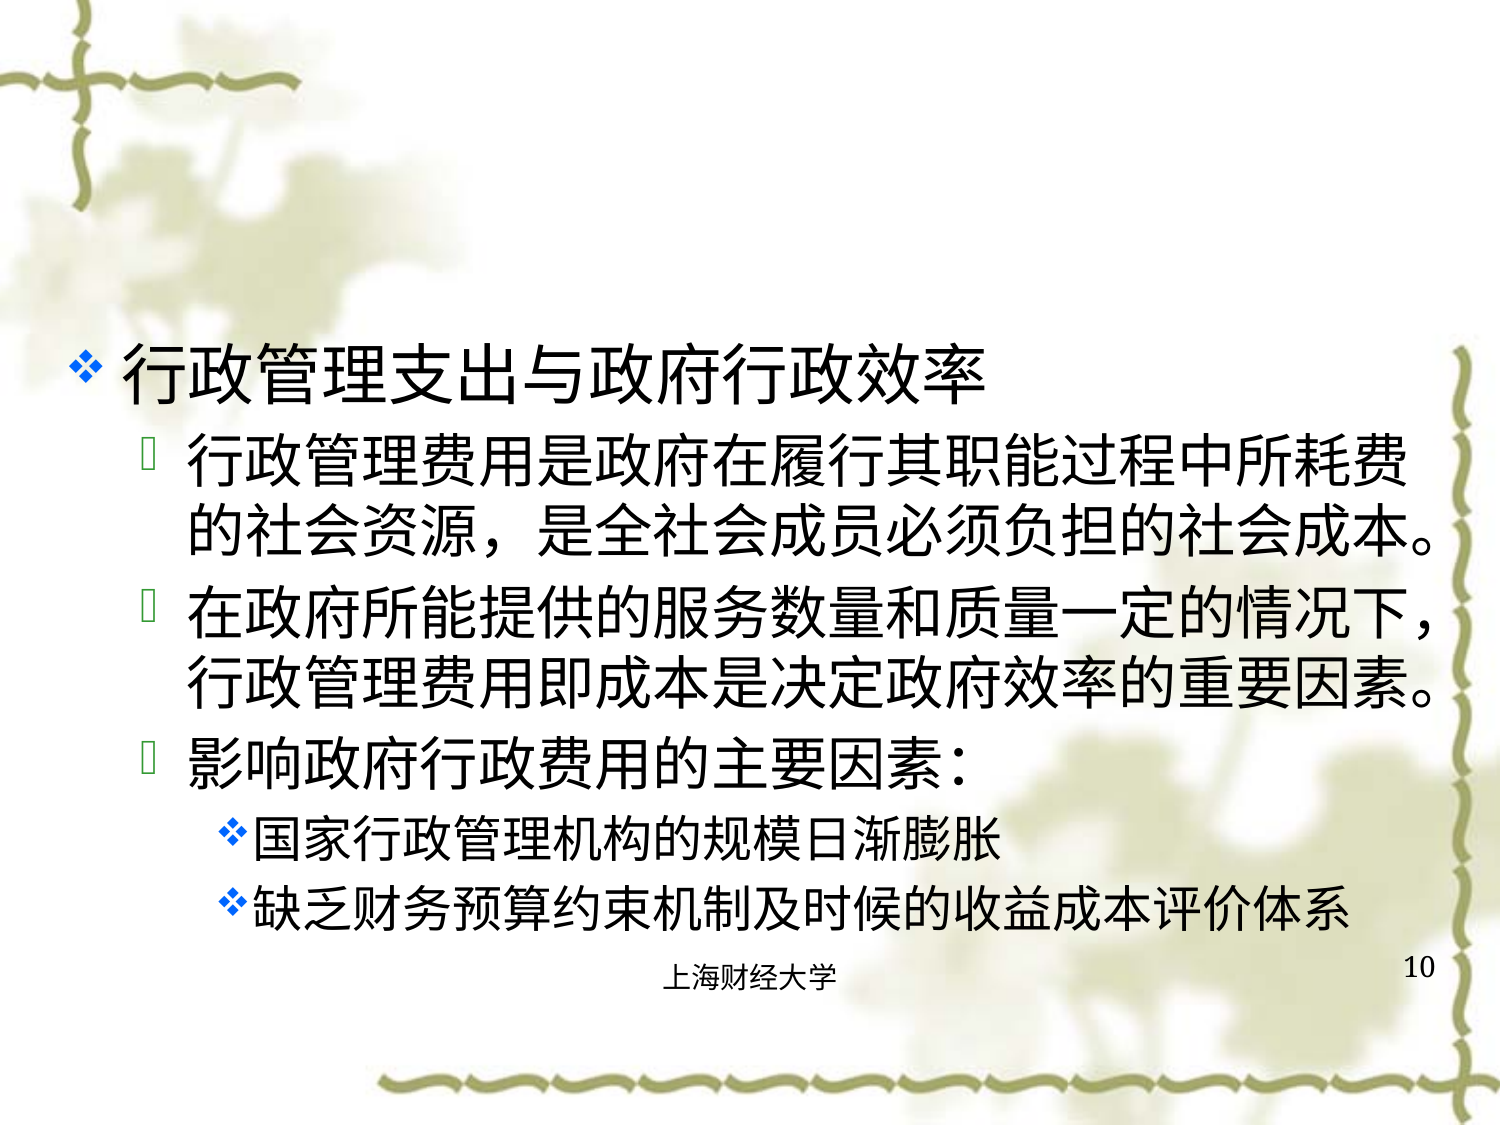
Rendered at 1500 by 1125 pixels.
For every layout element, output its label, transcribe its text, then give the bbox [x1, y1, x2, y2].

picture [0, 0, 1500, 1125]
list 行政管理支出与政府行政效率 行政管理费用是政府在履行其职能过程中所耗费的社会资源，是全社会成员必须负担的社会成本。 在政府所能提供的服务数量和质量一定的情况下，行政管理费用即成本是决定政府效率的重要因素。 影响政府行政费用的主要因素： 国家行政管理机构的规模日渐膨胀 缺乏财务预算约束机制及时候的收益成本评价体系 [49, 324, 1452, 963]
footer 上海财经大学 [512, 952, 988, 1066]
slide_number 10 [1074, 940, 1451, 1066]
